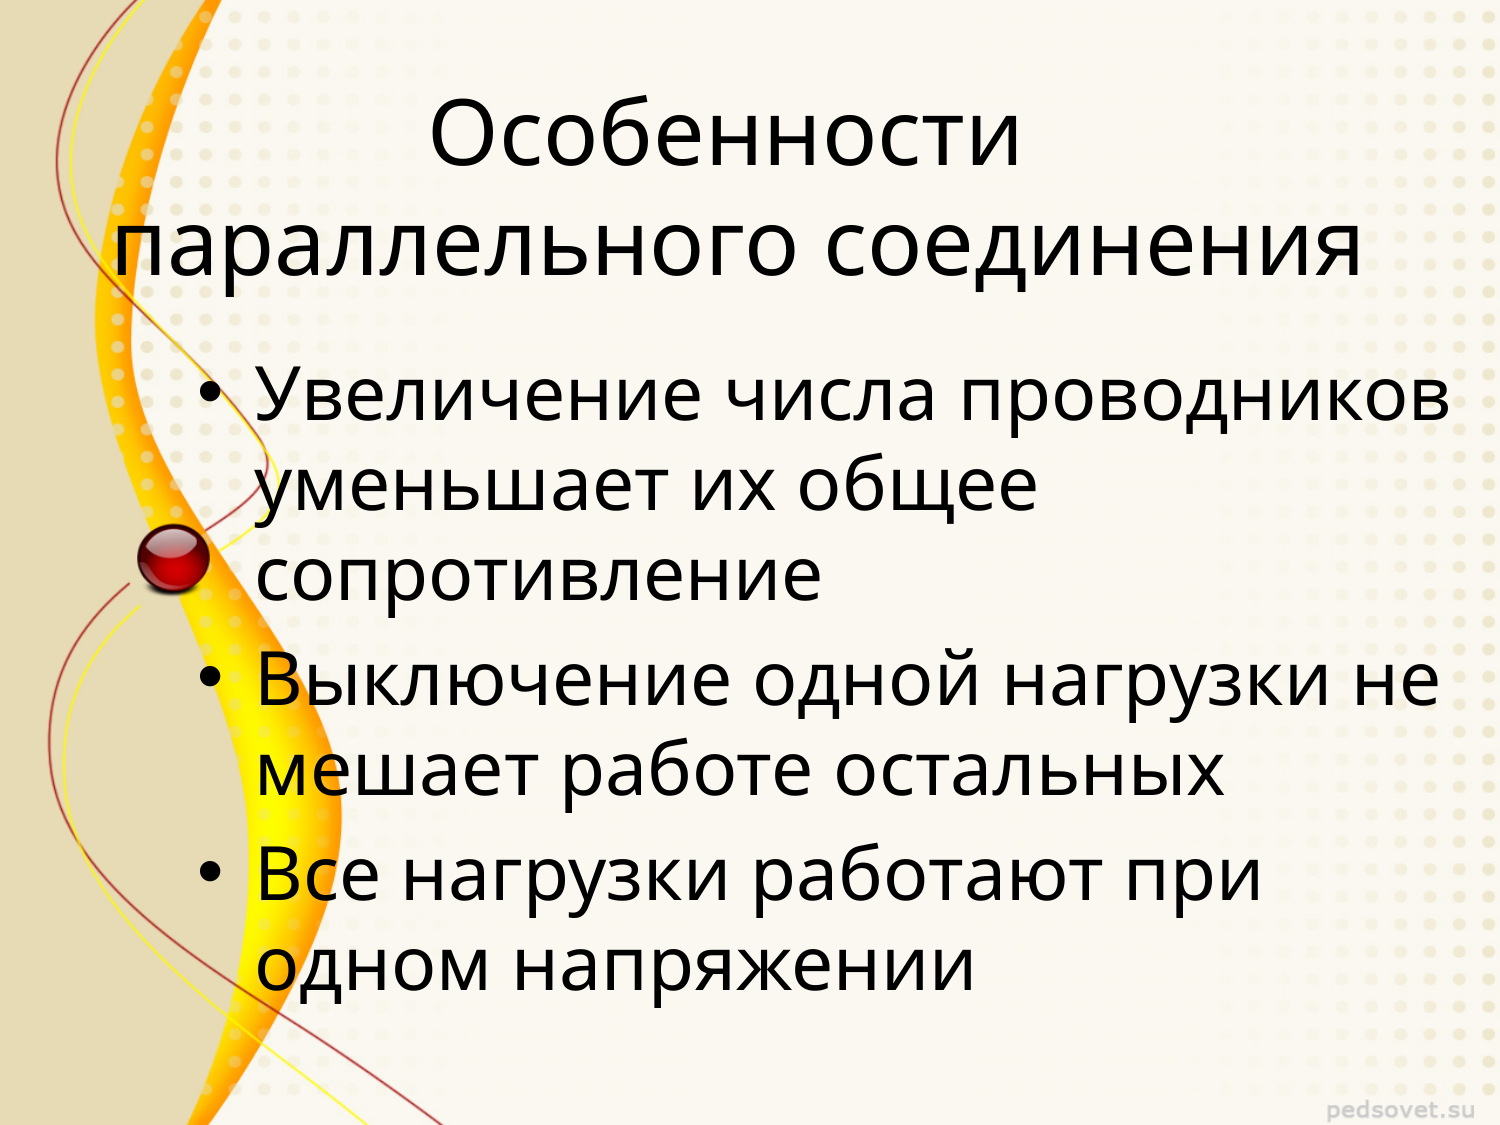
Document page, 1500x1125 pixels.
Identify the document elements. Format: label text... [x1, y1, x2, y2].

list Увеличение числа проводников уменьшает их общее сопротивление Выключение одной нагрузки не мешает работе остальных Все нагрузки работают при одном напряжении [183, 338, 1483, 1083]
title Особенности параллельного соединения [63, 90, 1414, 278]
picture [0, 0, 1500, 1125]
